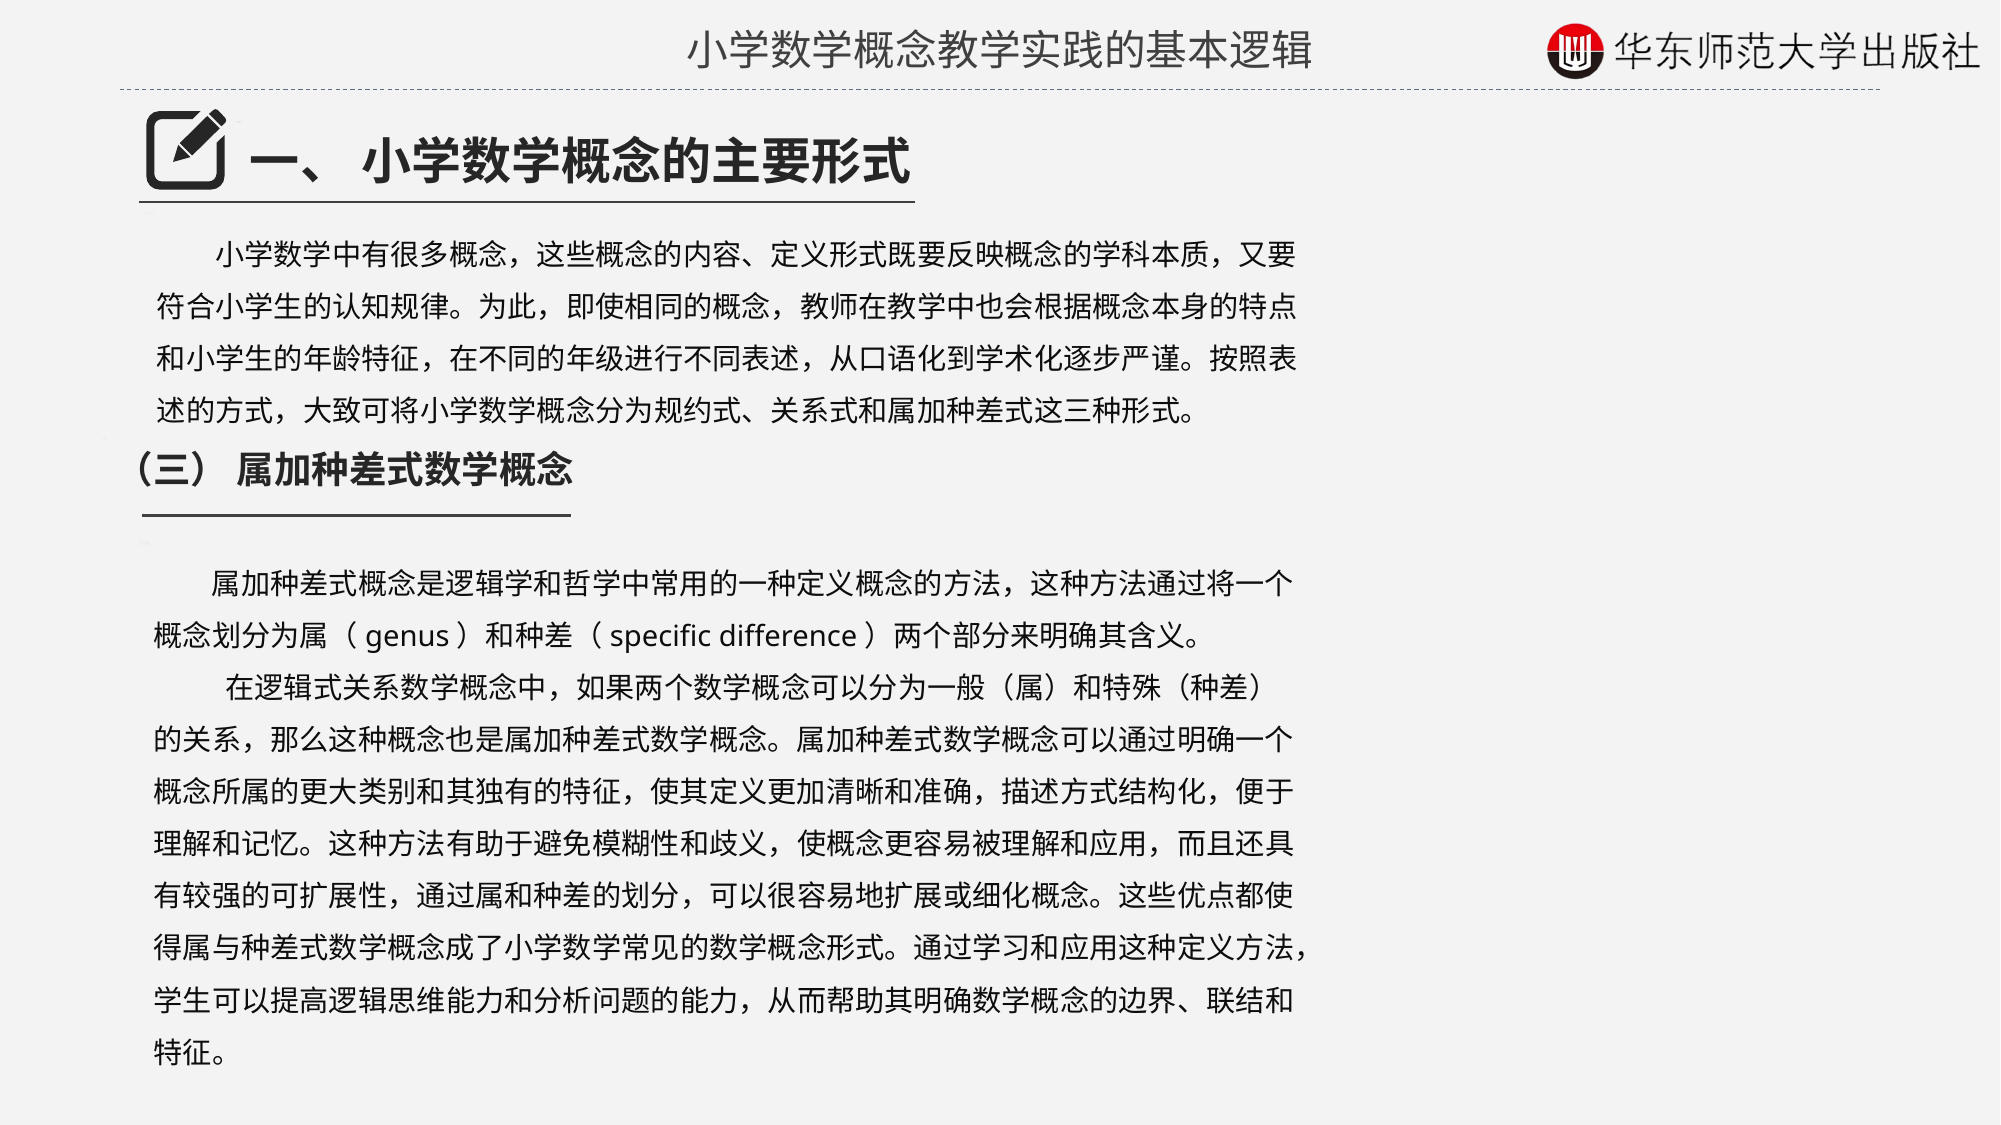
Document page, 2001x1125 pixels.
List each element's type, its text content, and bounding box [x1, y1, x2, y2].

text_box [208, 109, 227, 127]
text_box （三） 属加种差式数学概念 [101, 438, 692, 498]
text_box 小学数学概念教学实践的基本逻辑 [680, 23, 1320, 74]
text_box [1536, 13, 1989, 83]
text_box 属加种差式概念是逻辑学和哲学中常用的一种定义概念的方法，这种方法通过将一个概念划分为属（genus）和种差（specific difference）两个部分来明确其含义。 在逻辑式关系数学概念中，如果两个数学概念可以分为一般（属）和特殊（种差）的关系，那么这种概念也是属加种差式数学概念。属加种差式数学概念可以通过明确一个概念所属的更大类别和其独有的特征，使其定义更加清晰和准确，描述方式结构化，便于理解和记忆。这种方法有助于避免模糊性和歧义，使概念更容易被理解和应用，而且还具有较强的可扩展性，通过属和种差的划分，可以很容易地扩展或细化概念。这些优点都使得属与种差式数学概念成了小学数学常见的数学概念形式。通过学习和应用这种定义方法，学生可以提高逻辑思维能力和分析问题的能力，从而帮助其明确数学概念的边界、联结和特征。 [138, 540, 1320, 1077]
text_box 一、 小学数学概念的主要形式 [235, 121, 1147, 197]
text_box [146, 111, 225, 190]
text_box 小学数学中有很多概念，这些概念的内容、定义形式既要反映概念的学科本质，又要符合小学生的认知规律。为此，即使相同的概念，教师在教学中也会根据概念本身的特点和小学生的年龄特征，在不同的年级进行不同表述，从口语化到学术化逐步严谨。按照表述的方式，大致可将小学数学概念分为规约式、关系式和属加种差式这三种形式。 [142, 212, 1320, 436]
